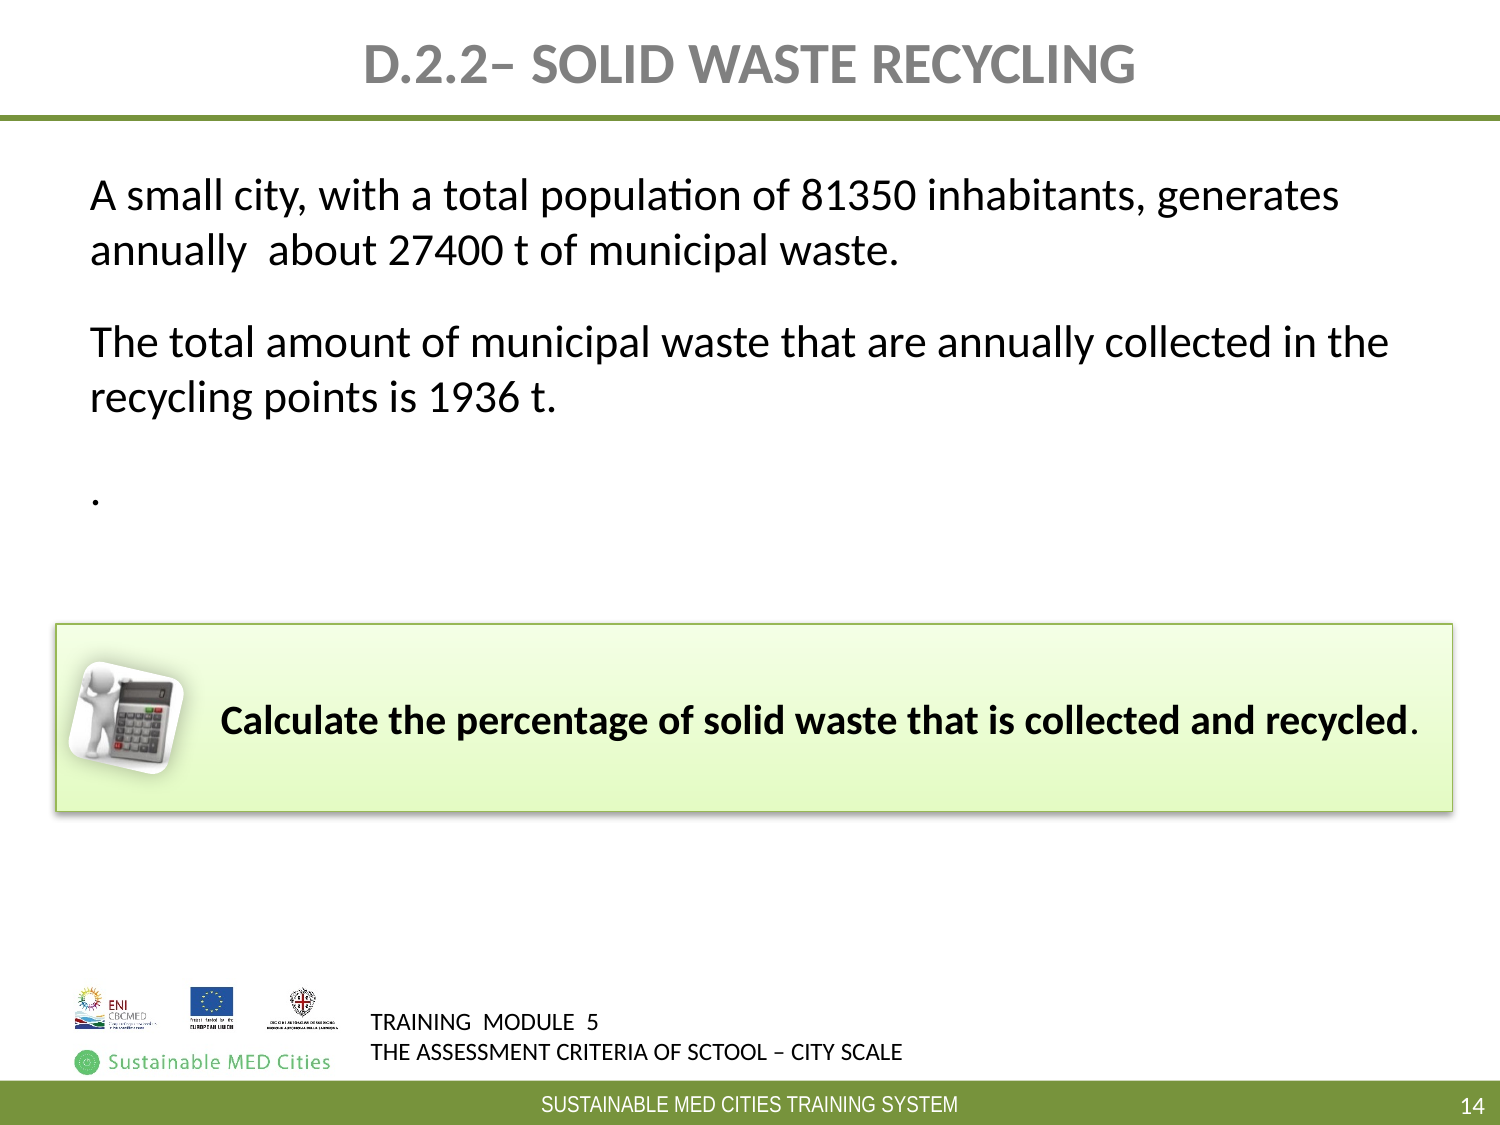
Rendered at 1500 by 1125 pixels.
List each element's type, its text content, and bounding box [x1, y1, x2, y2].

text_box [55, 623, 1453, 812]
text_box A small city, with a total population of 81350 inhabitants, generates annually about 27400 t of municipal waste. The total amount of municipal waste that are annually collected in the recycling points is 1936 t. . [74, 157, 1426, 531]
title D.2.2– SOLID WASTE RECYCLING [0, 0, 1500, 121]
slide_number 14 [1399, 1074, 1500, 1125]
picture [62, 978, 356, 1080]
